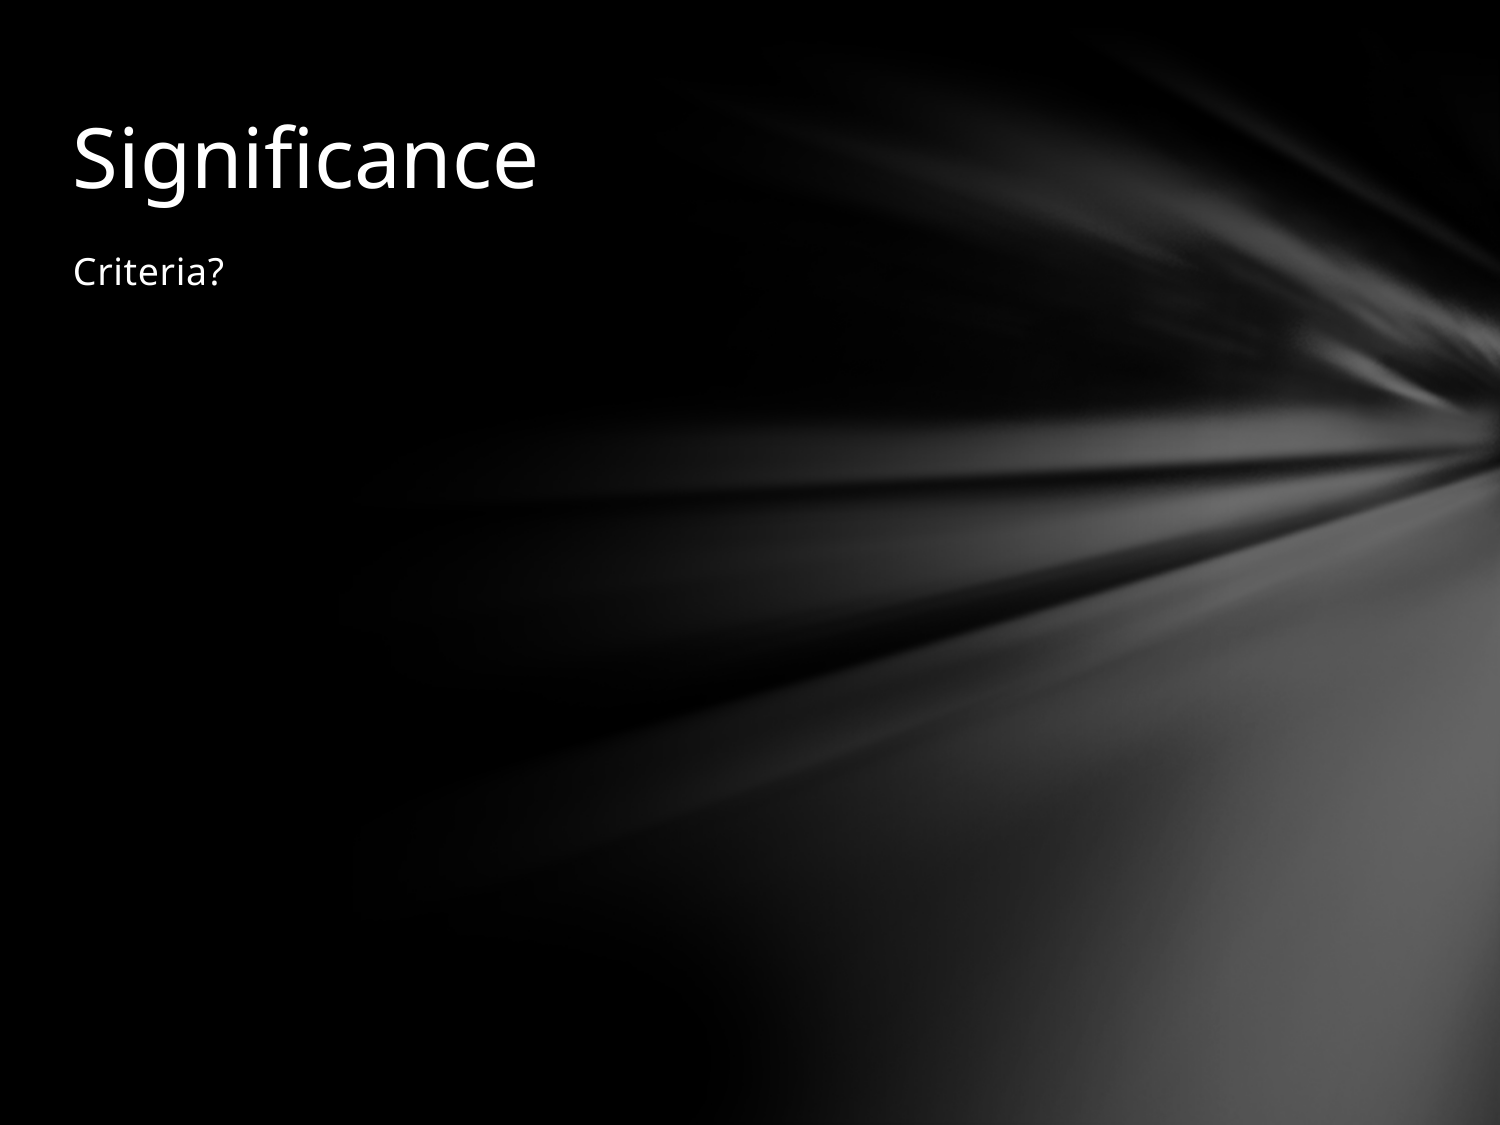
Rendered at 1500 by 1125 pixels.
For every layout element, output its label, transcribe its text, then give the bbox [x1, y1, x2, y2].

title Significance [57, 37, 1318, 213]
list Criteria? [57, 239, 1318, 1015]
